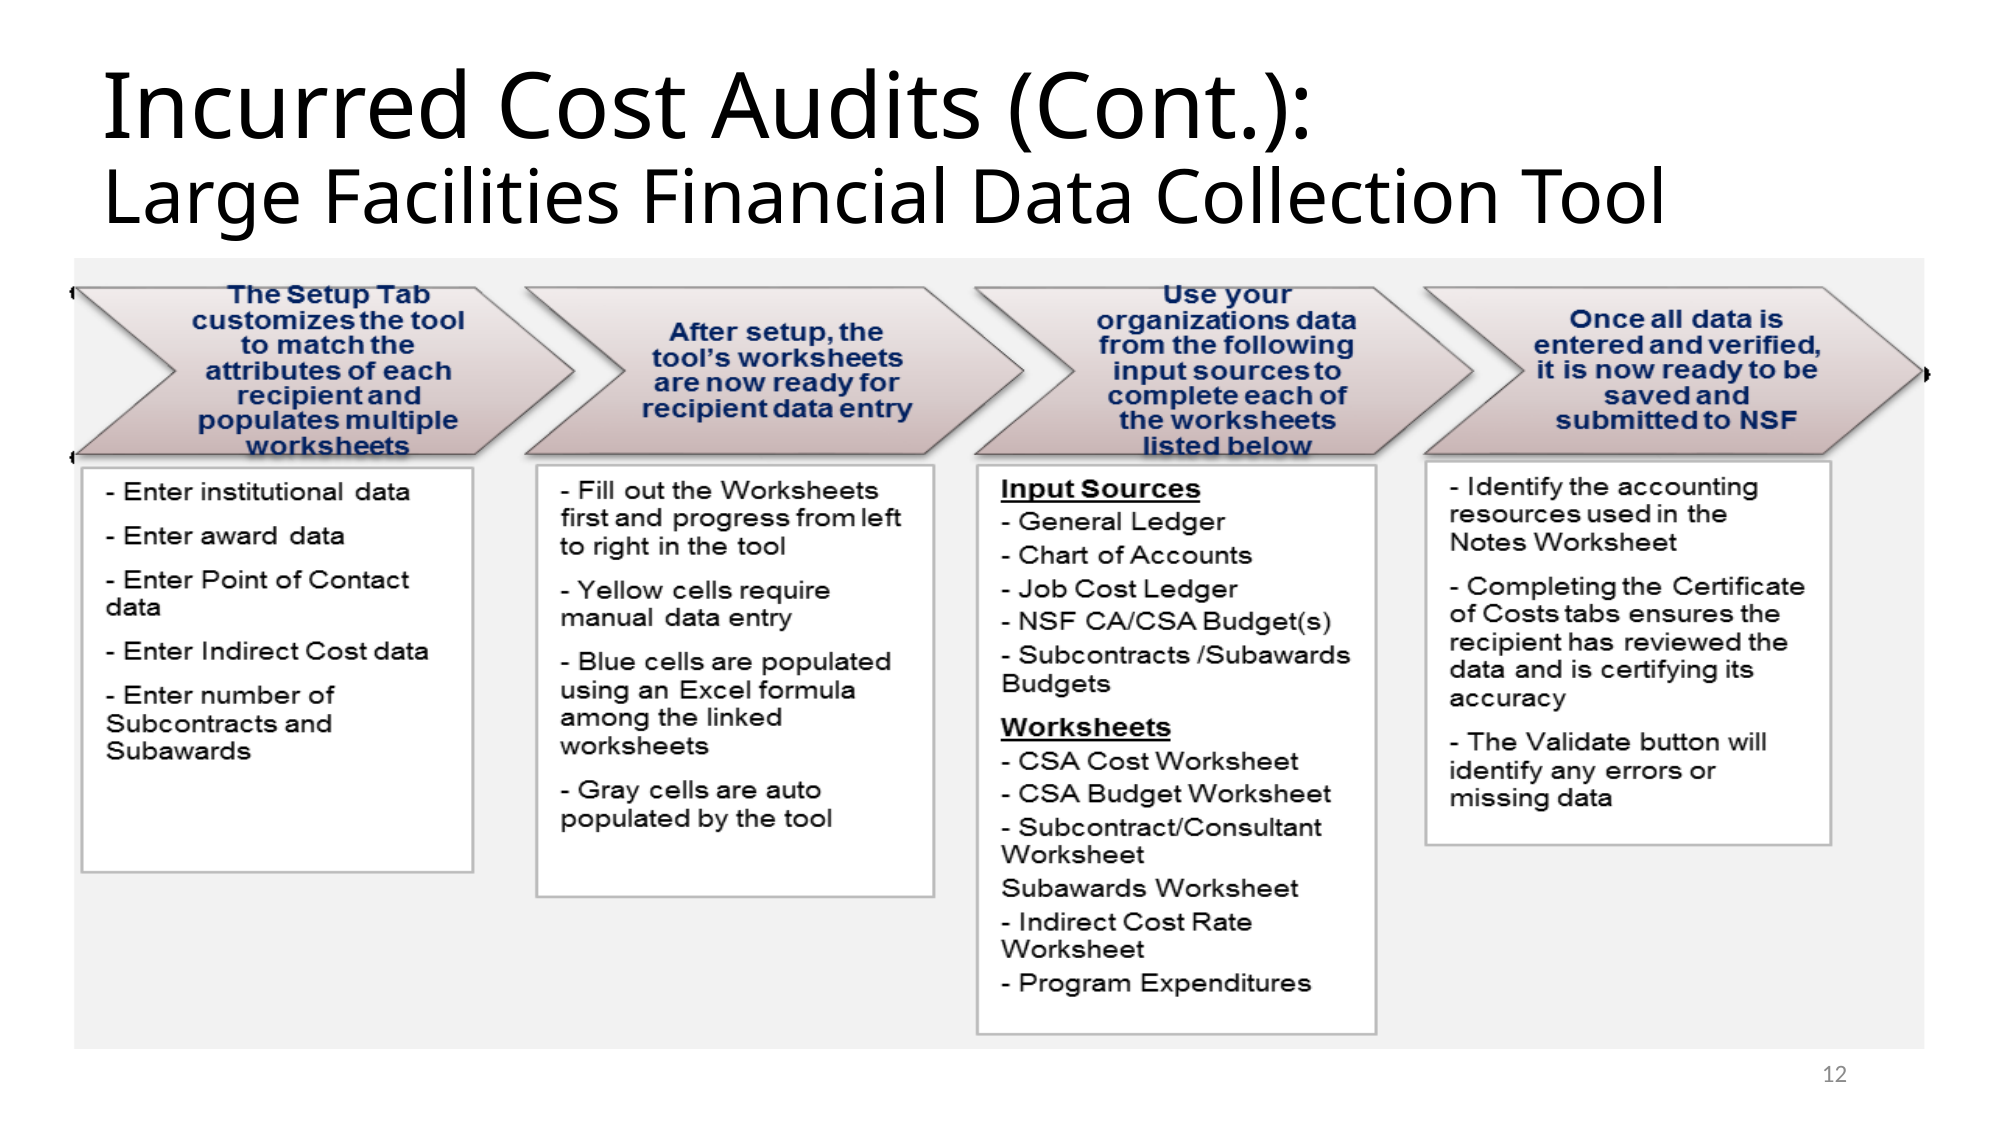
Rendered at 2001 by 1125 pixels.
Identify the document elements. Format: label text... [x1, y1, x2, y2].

title Incurred Cost Audits (Cont.): Large Facilities Financial Data Collection Tool [87, 40, 1813, 258]
picture [62, 258, 1935, 1049]
slide_number 12 [1412, 1049, 1863, 1103]
